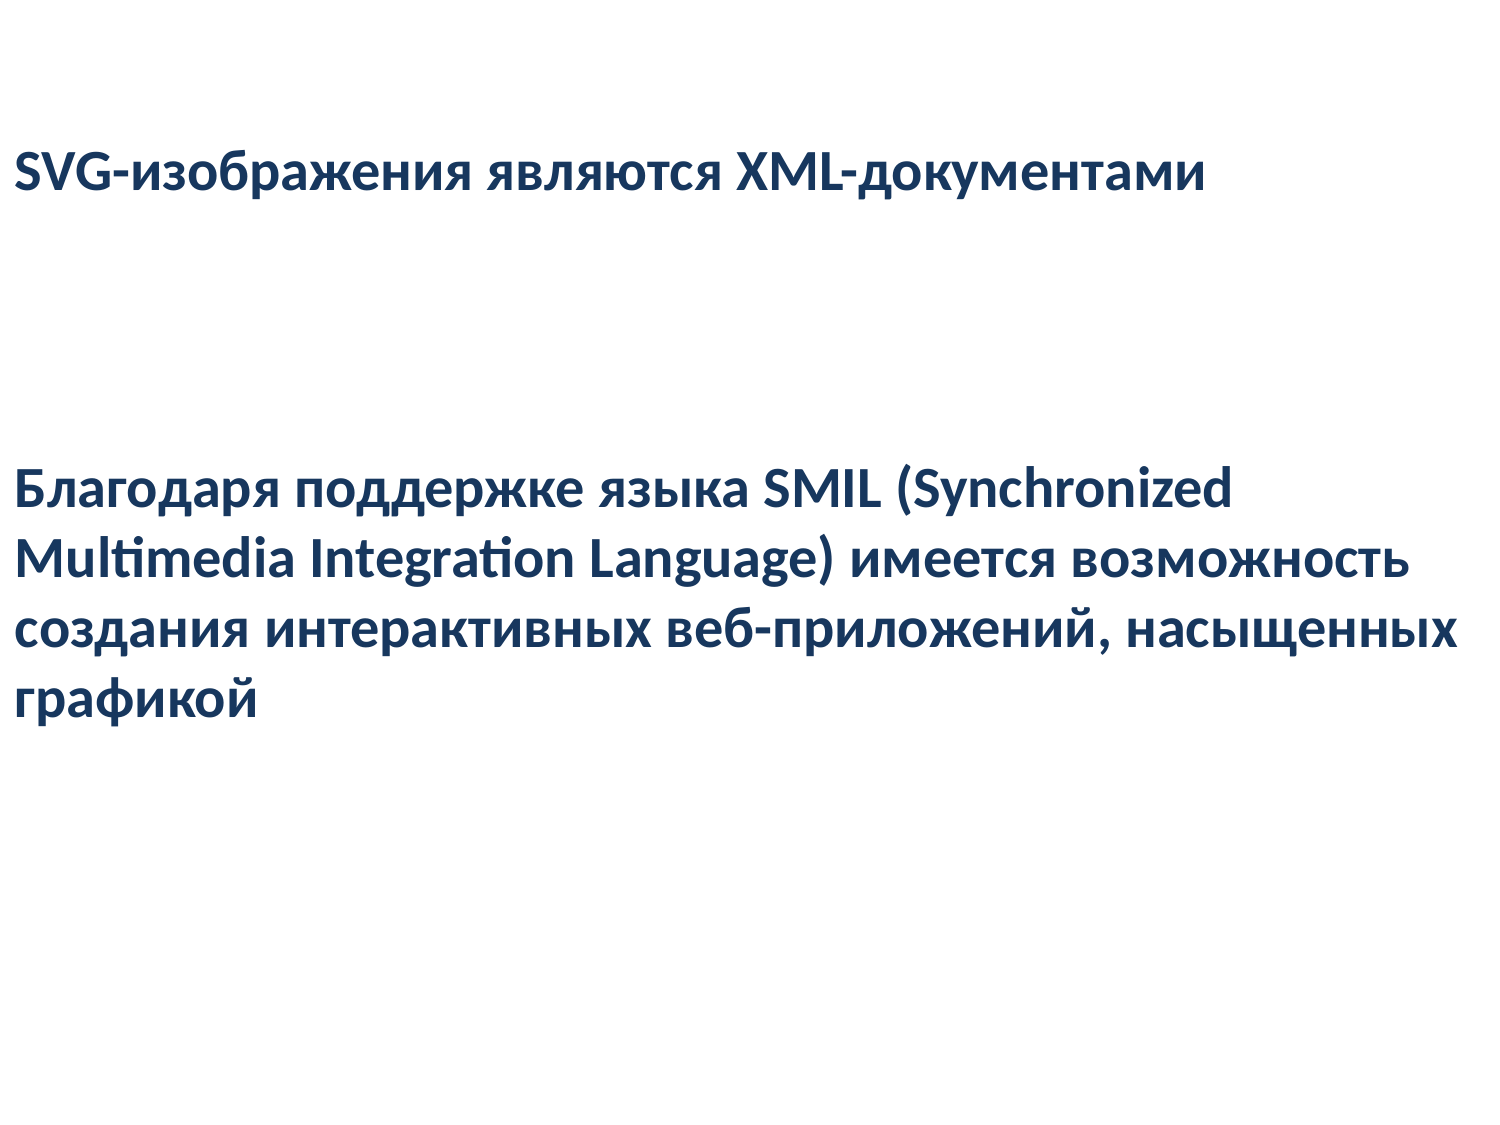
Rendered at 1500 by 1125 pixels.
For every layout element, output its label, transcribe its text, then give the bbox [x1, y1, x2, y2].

text_box Благодаря поддержке языка SMIL (Synchronized Multimedia Integration Language) имеется возможность создания интерактивных веб-приложений, насыщенных графикой [0, 441, 1500, 737]
text_box SVG-изображения являются XML-документами [0, 125, 1500, 210]
